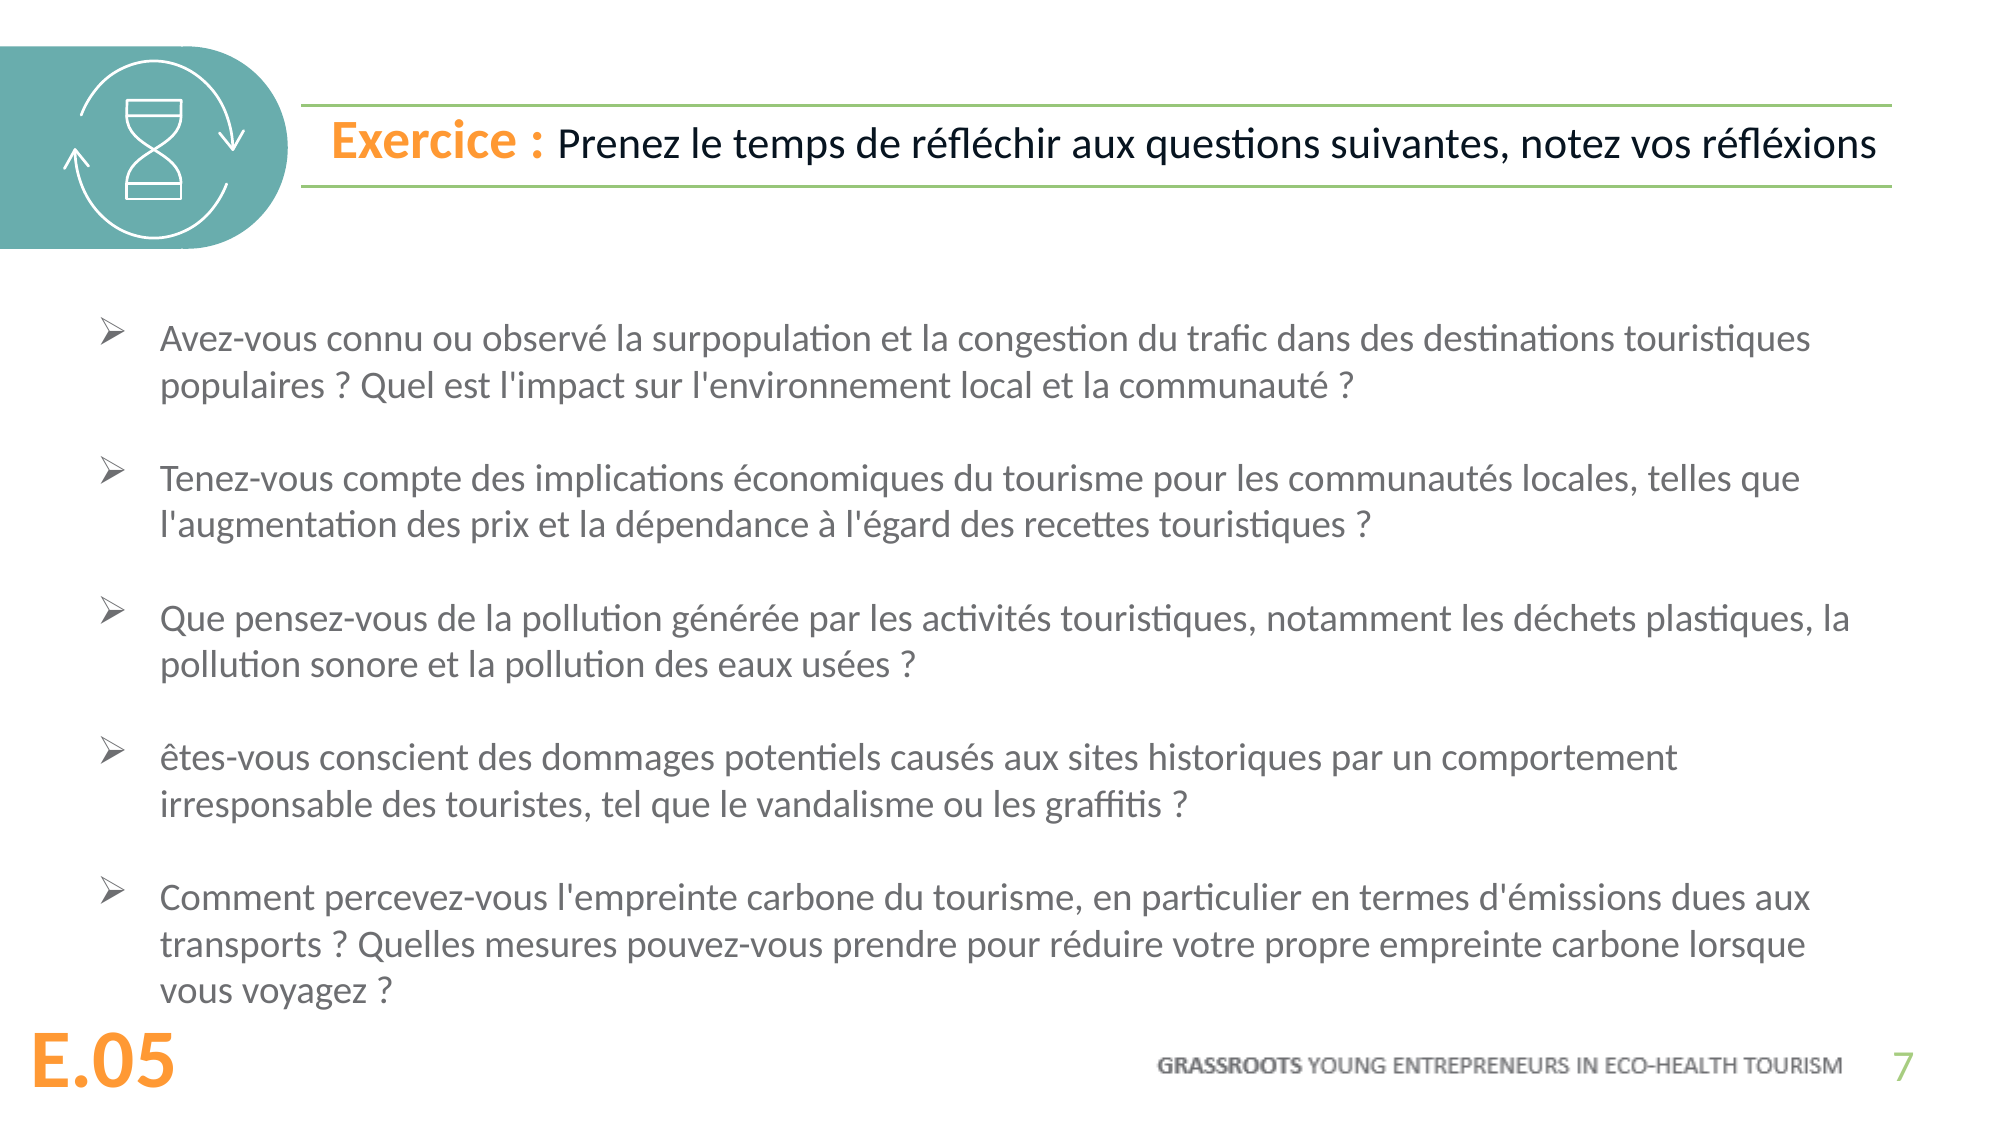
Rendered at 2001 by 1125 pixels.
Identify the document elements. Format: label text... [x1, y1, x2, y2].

text_box Exercice : Prenez le temps de réfléchir aux questions suivantes, notez vos réfléxions [310, 73, 1936, 206]
picture [1137, 1045, 1852, 1091]
text_box E.05 [10, 1019, 298, 1125]
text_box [63, 60, 245, 239]
text_box [0, 46, 238, 249]
slide_number 7 [1851, 1012, 1956, 1115]
text_box [245, 64, 288, 231]
list Avez-vous connu ou observé la surpopulation et la congestion du trafic dans des destinations touristiques populaires ? Quel est l'impact sur l'environnement local et la communauté ? Tenez-vous compte des implications économiques du tourisme pour les communautés locales, telles que l'augmentation des prix et la dépendance à l'égard des recettes touristiques ? Que pensez-vous de la pollution générée par les activités touristiques, notamment les déchets plastiques, la pollution sonore et la pollution des eaux usées ? êtes-vous conscient des dommages potentiels causés aux sites historiques par un comportement irresponsable des touristes, tel que le vandalisme ou les graffitis ? Comment percevez-vous l'empreinte carbone du tourisme, en particulier en termes d'émissions dues aux transports ? Quelles mesures pouvez-vous prendre pour réduire votre propre empreinte carbone lorsque vous voyagez ? [77, 292, 1907, 1004]
